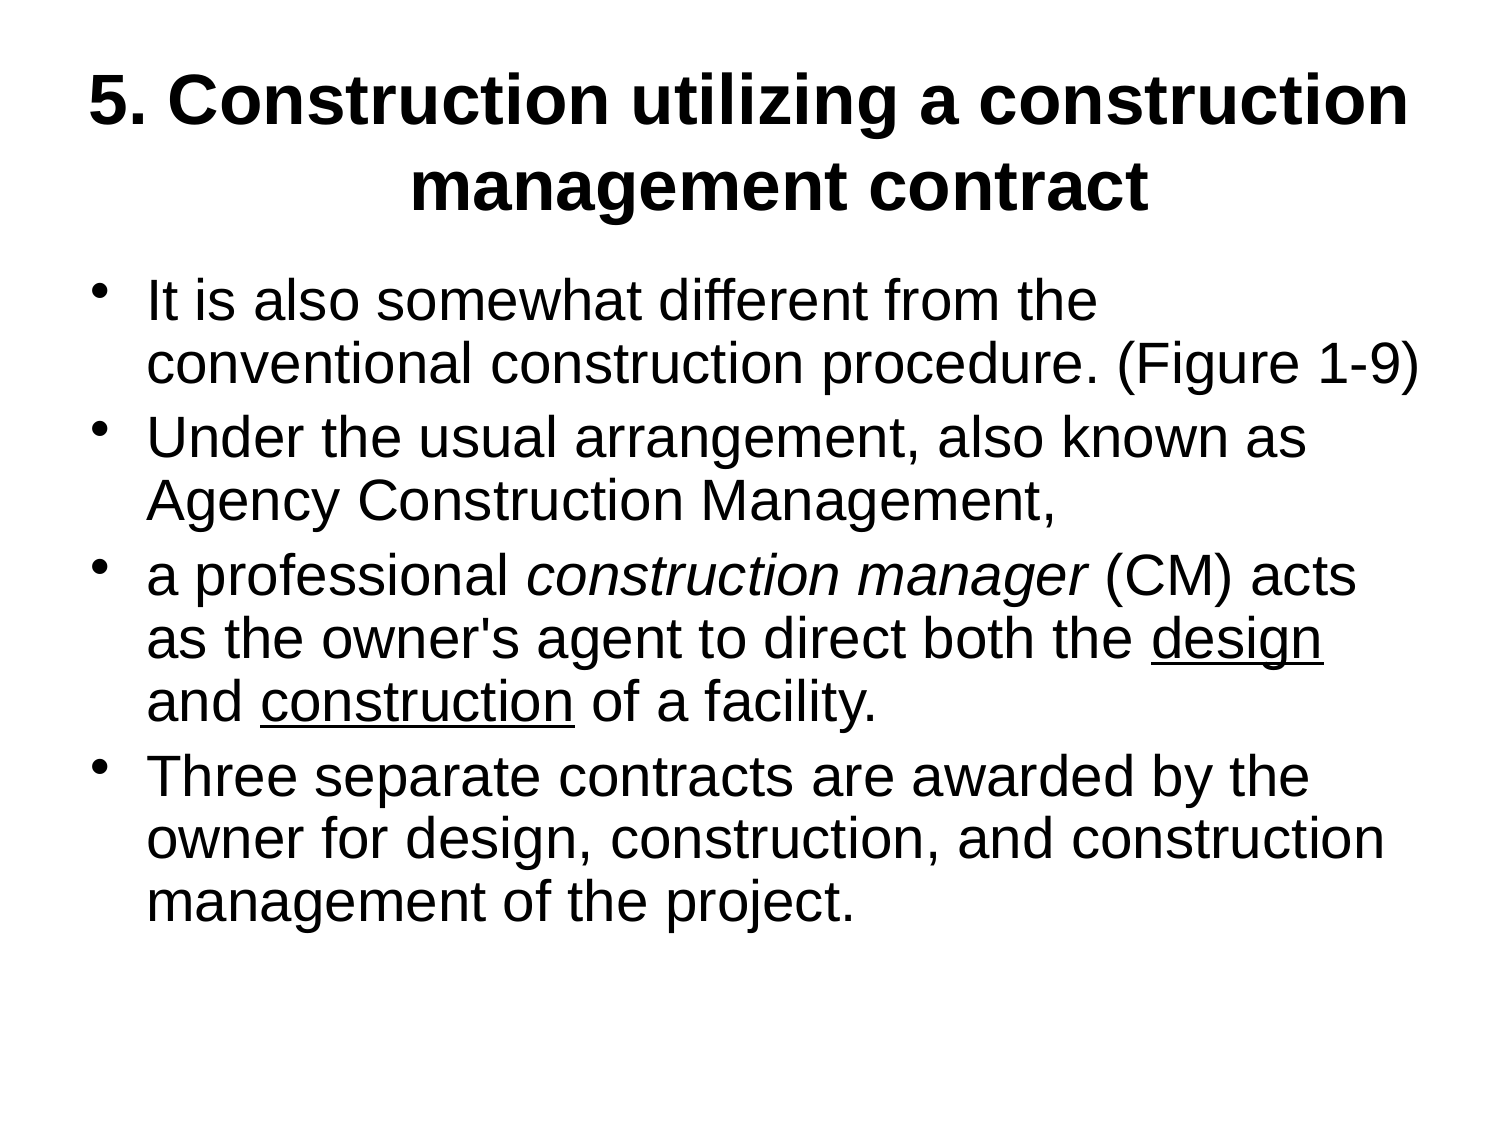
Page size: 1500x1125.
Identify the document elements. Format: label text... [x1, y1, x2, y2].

title 5. Construction utilizing a construction management contract [24, 44, 1476, 233]
list It is also somewhat different from the conventional construction procedure. (Figure 1-9) Under the usual arrangement, also known as Agency Construction Management, a professional construction manager (CM) acts as the owner's agent to direct both the design and construction of a facility. Three separate contracts are awarded by the owner for design, construction, and construction management of the project. [74, 262, 1451, 1006]
